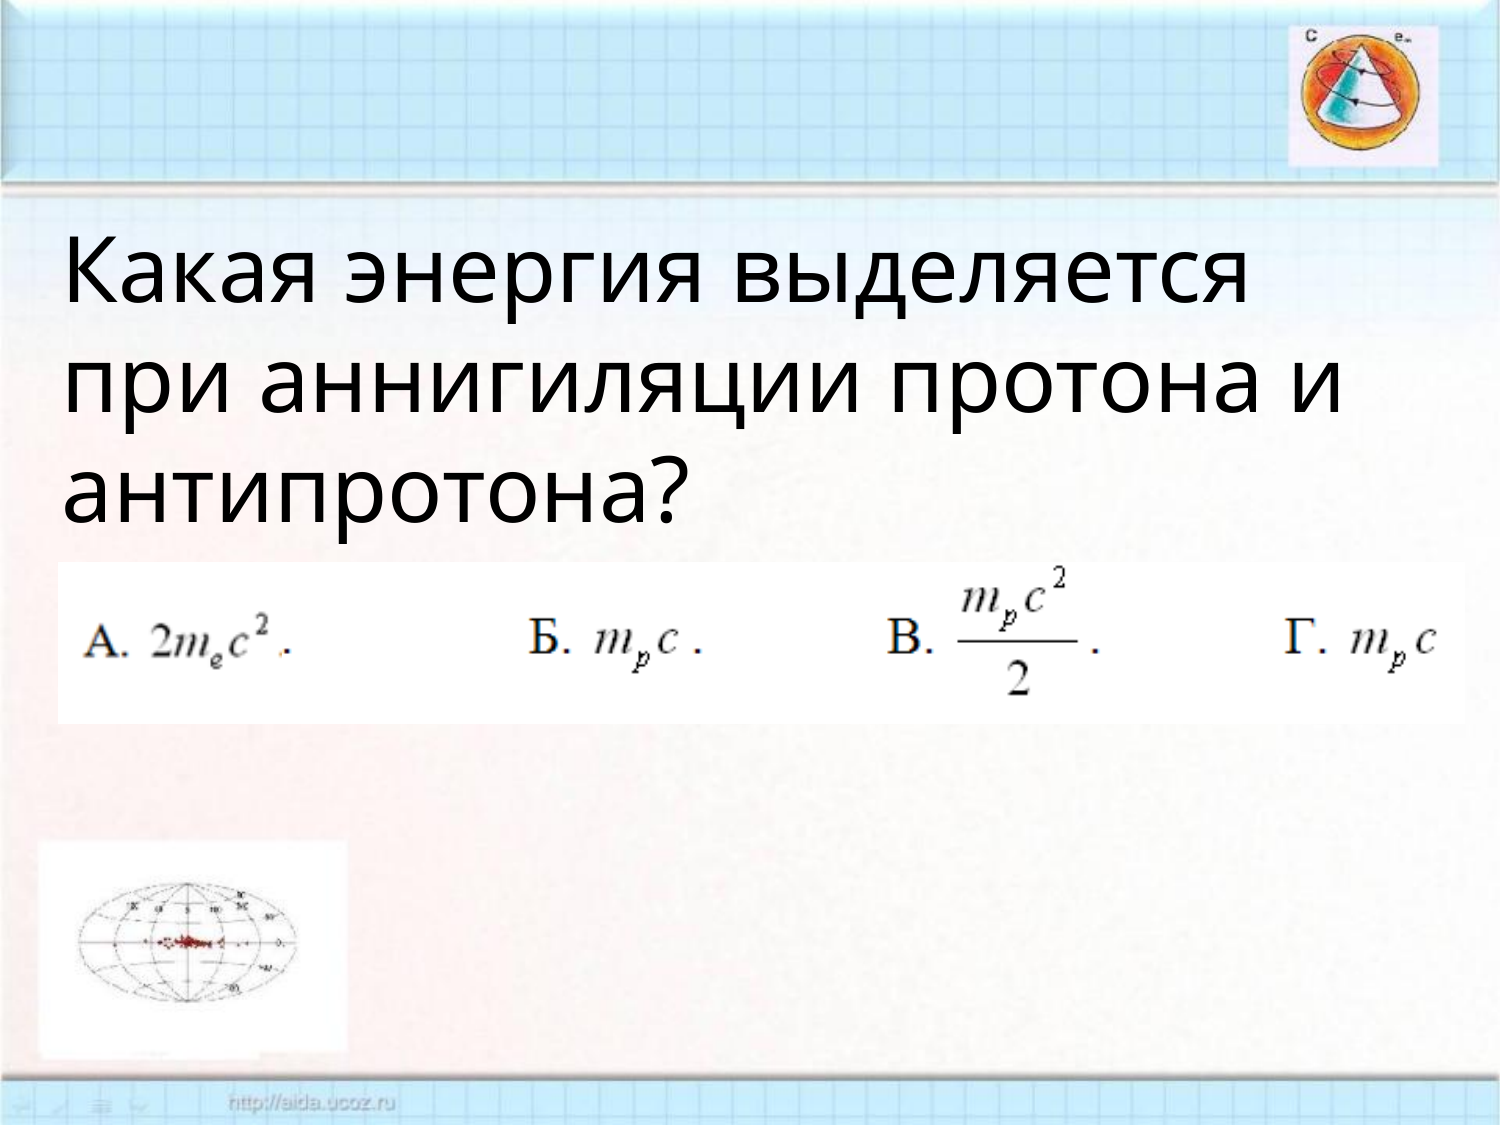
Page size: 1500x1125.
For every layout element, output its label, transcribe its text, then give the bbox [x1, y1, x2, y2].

title Какая энергия выделяется при аннигиляции протона и антипротона? [46, 175, 1397, 577]
picture [0, 0, 1500, 1125]
